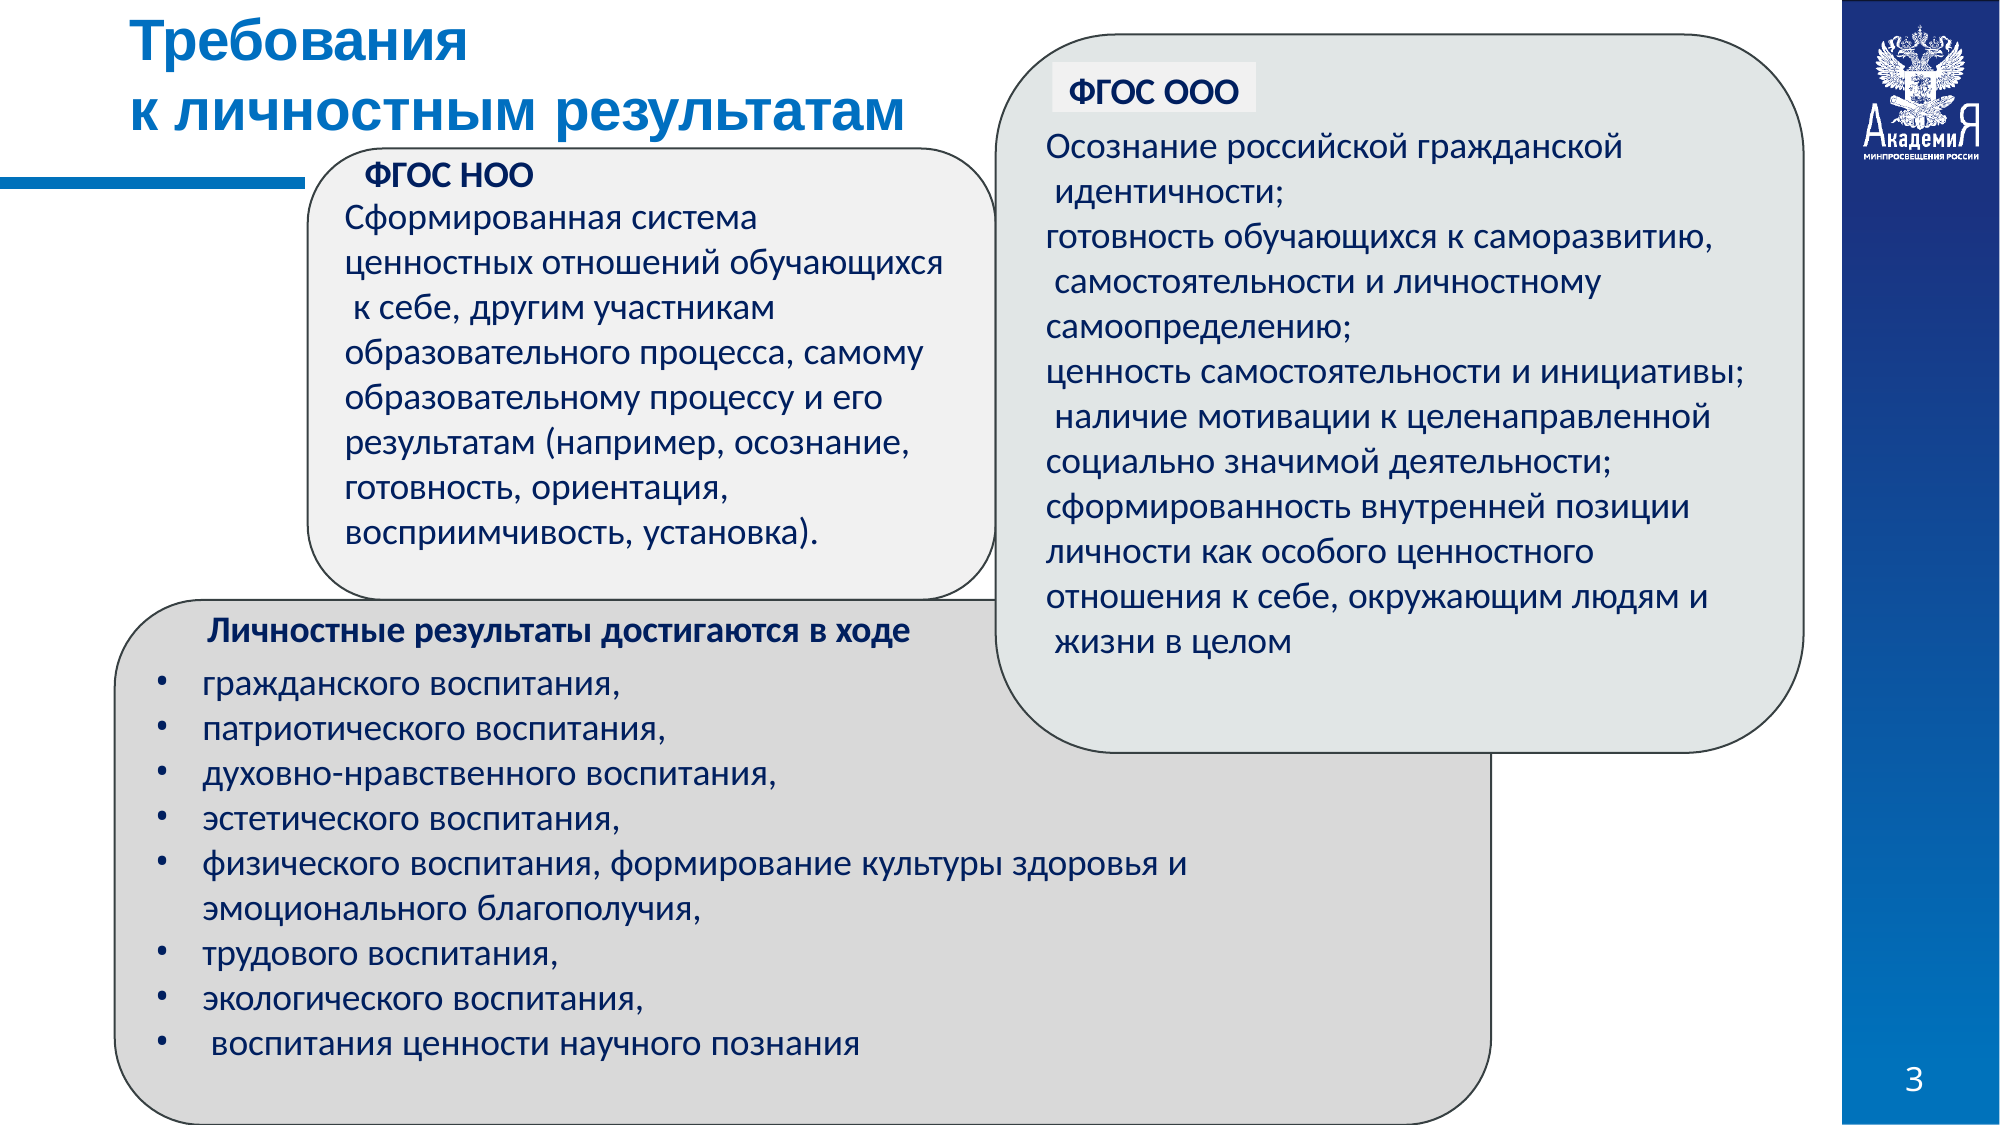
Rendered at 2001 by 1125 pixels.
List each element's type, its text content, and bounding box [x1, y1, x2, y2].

picture [1842, 0, 2000, 1125]
title Требования к личностным результатам [127, 0, 919, 30]
slide_number 3 [1898, 1064, 1949, 1125]
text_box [0, 33, 1805, 1125]
